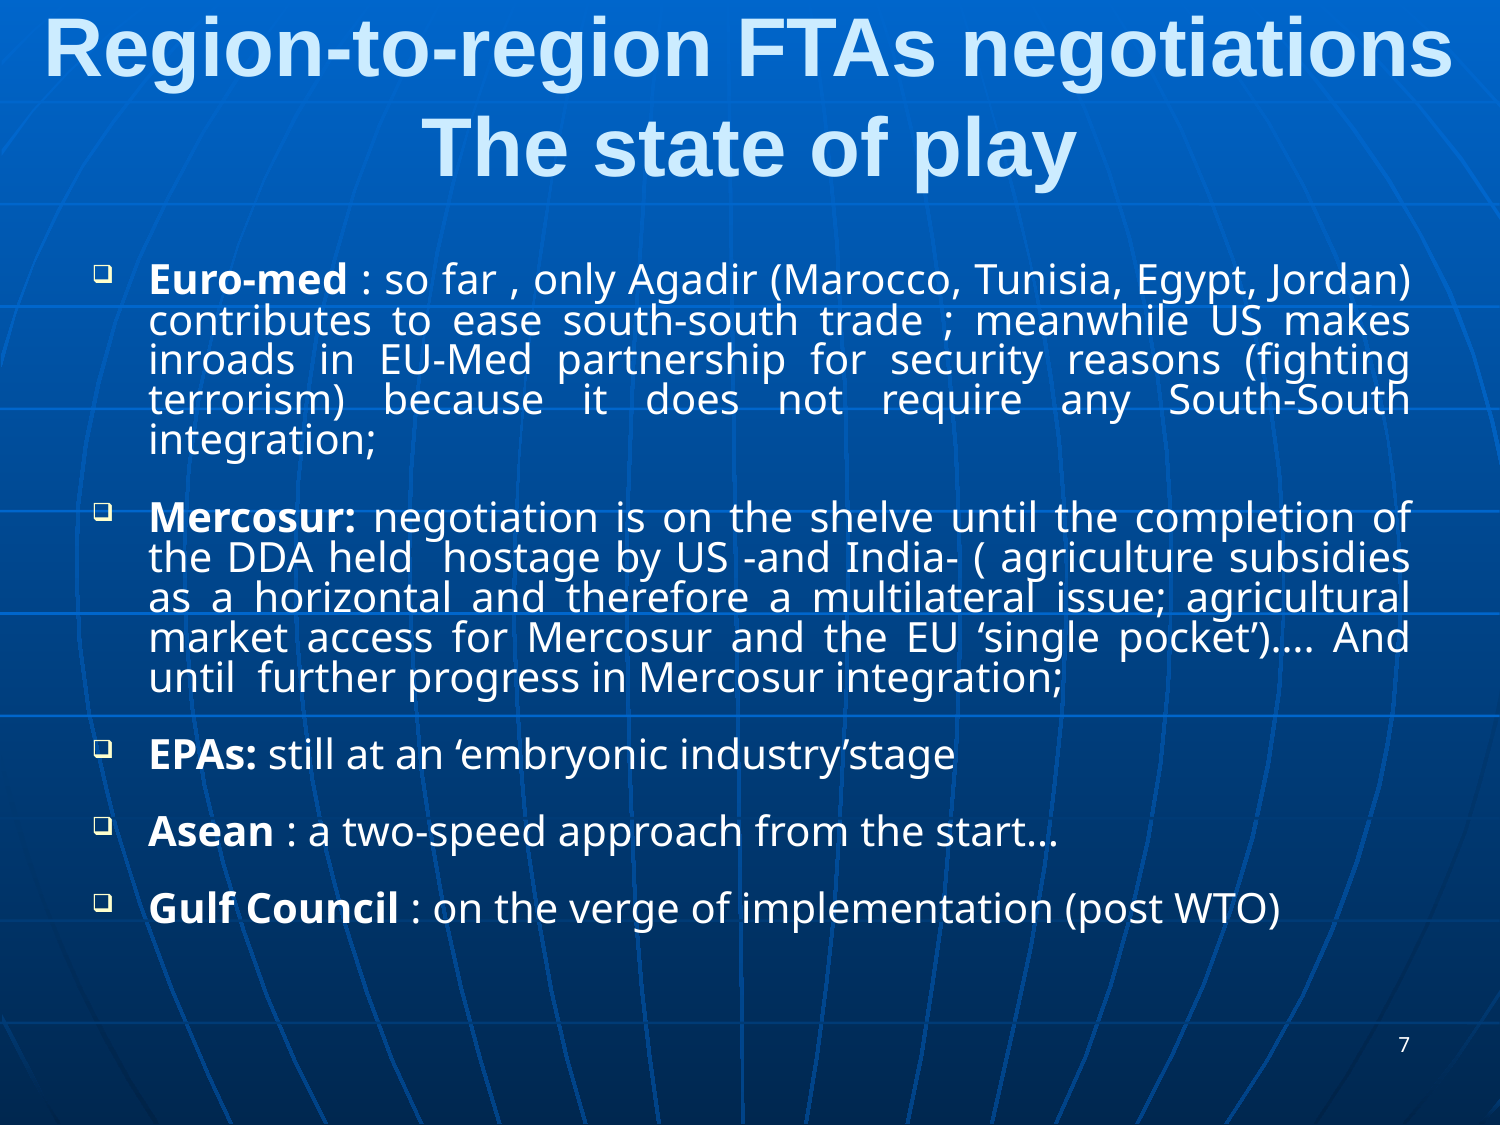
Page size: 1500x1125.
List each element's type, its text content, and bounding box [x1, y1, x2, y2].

slide_number 7 [1074, 1023, 1426, 1100]
list Euro-med : so far , only Agadir (Marocco, Tunisia, Egypt, Jordan) contributes to ease south-south trade ; meanwhile US makes inroads in EU-Med partnership for security reasons (fighting terrorism) because it does not require any South-South integration; Mercosur: negotiation is on the shelve until the completion of the DDA held hostage by US -and India- ( agriculture subsidies as a horizontal and therefore a multilateral issue; agricultural market access for Mercosur and the EU ‘single pocket’)…. And until further progress in Mercosur integration; EPAs: still at an ‘embryonic industry’stage Asean : a two-speed approach from the start… Gulf Council : on the verge of implementation (post WTO) [76, 255, 1428, 999]
title Region-to-region FTAs negotiations The state of play [0, 0, 1500, 188]
